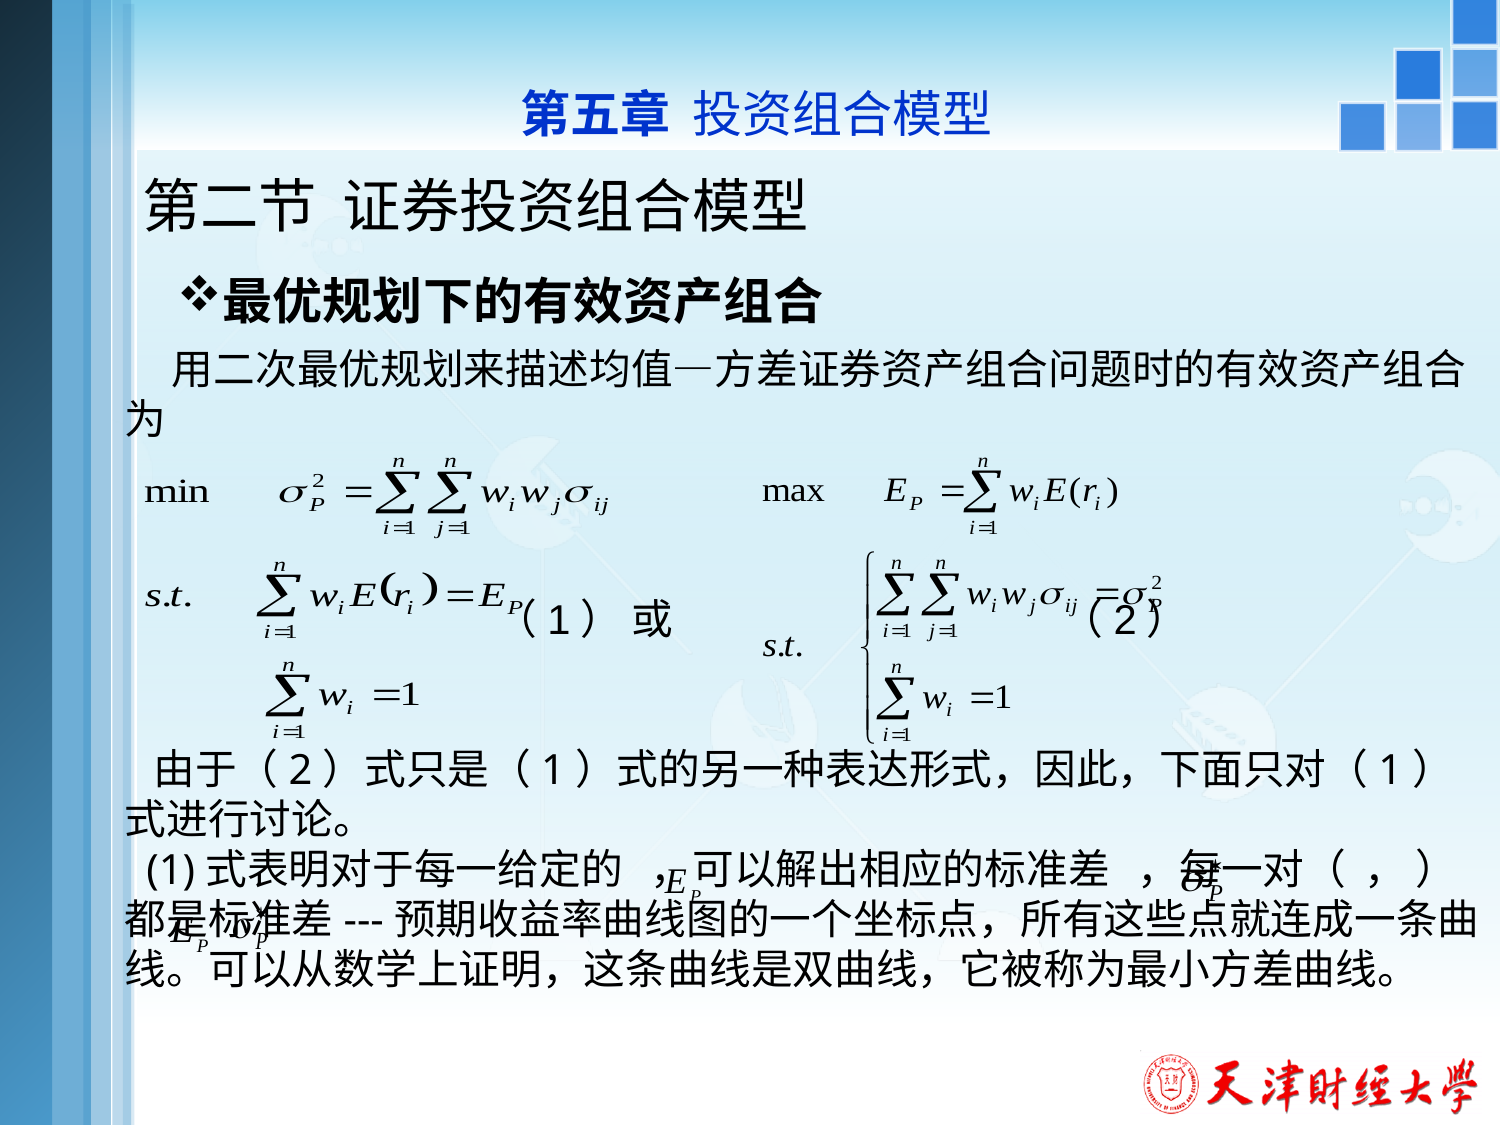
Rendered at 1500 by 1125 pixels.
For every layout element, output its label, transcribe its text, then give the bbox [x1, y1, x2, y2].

picture [1131, 1049, 1500, 1119]
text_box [656, 857, 712, 913]
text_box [162, 904, 220, 962]
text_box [756, 444, 1176, 752]
text_box 第五章 投资组合模型 [131, 74, 1382, 150]
title 第二节 证券投资组合模型 [127, 154, 1115, 255]
text_box 用二次最优规划来描述均值—方差证券资产组合问题时的有效资产组合为 （1） 或 （2） 由于（2）式只是（1）式的另一种表达形式，因此，下面只对（1）式进行讨论。 (1)式表明对于每一给定的 ，可以解出相应的标准差 ，每一对（ ， ）都是标准差---预期收益率曲线图的一个坐标点，所有这些点就连成一条曲线。可以从数学上证明，这条曲线是双曲线，它被称为最小方差曲线。 [110, 335, 1498, 1101]
picture [132, 150, 1500, 965]
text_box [137, 444, 621, 746]
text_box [227, 893, 276, 957]
text_box [122, 150, 132, 335]
text_box 最优规划下的有效资产组合 [162, 262, 1152, 338]
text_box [1174, 845, 1233, 909]
